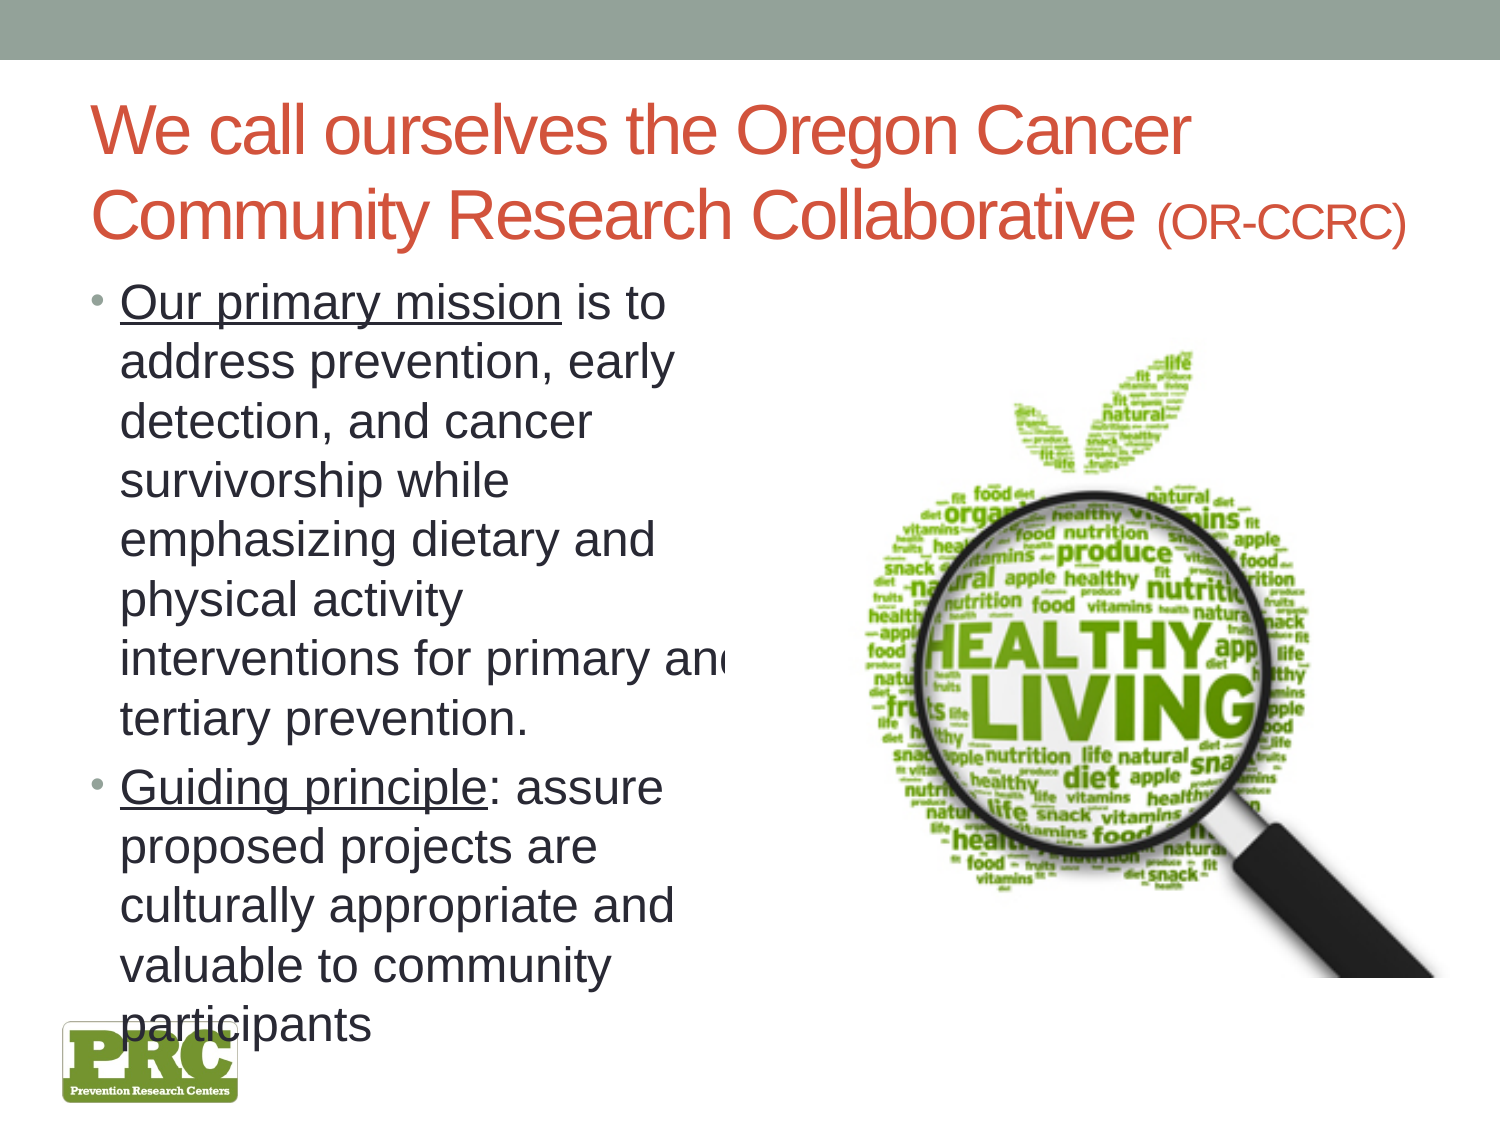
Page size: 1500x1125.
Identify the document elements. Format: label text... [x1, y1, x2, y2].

list Our primary mission is to address prevention, early detection, and cancer survivorship while emphasizing dietary and physical activity interventions for primary and tertiary prevention. Guiding principle: assure proposed projects are culturally appropriate and valuable to community participants [75, 262, 763, 1063]
picture [62, 1021, 238, 1103]
picture [724, 337, 1451, 978]
title We call ourselves the Oregon Cancer Community Research Collaborative (OR-CCRC) [75, 87, 1425, 250]
